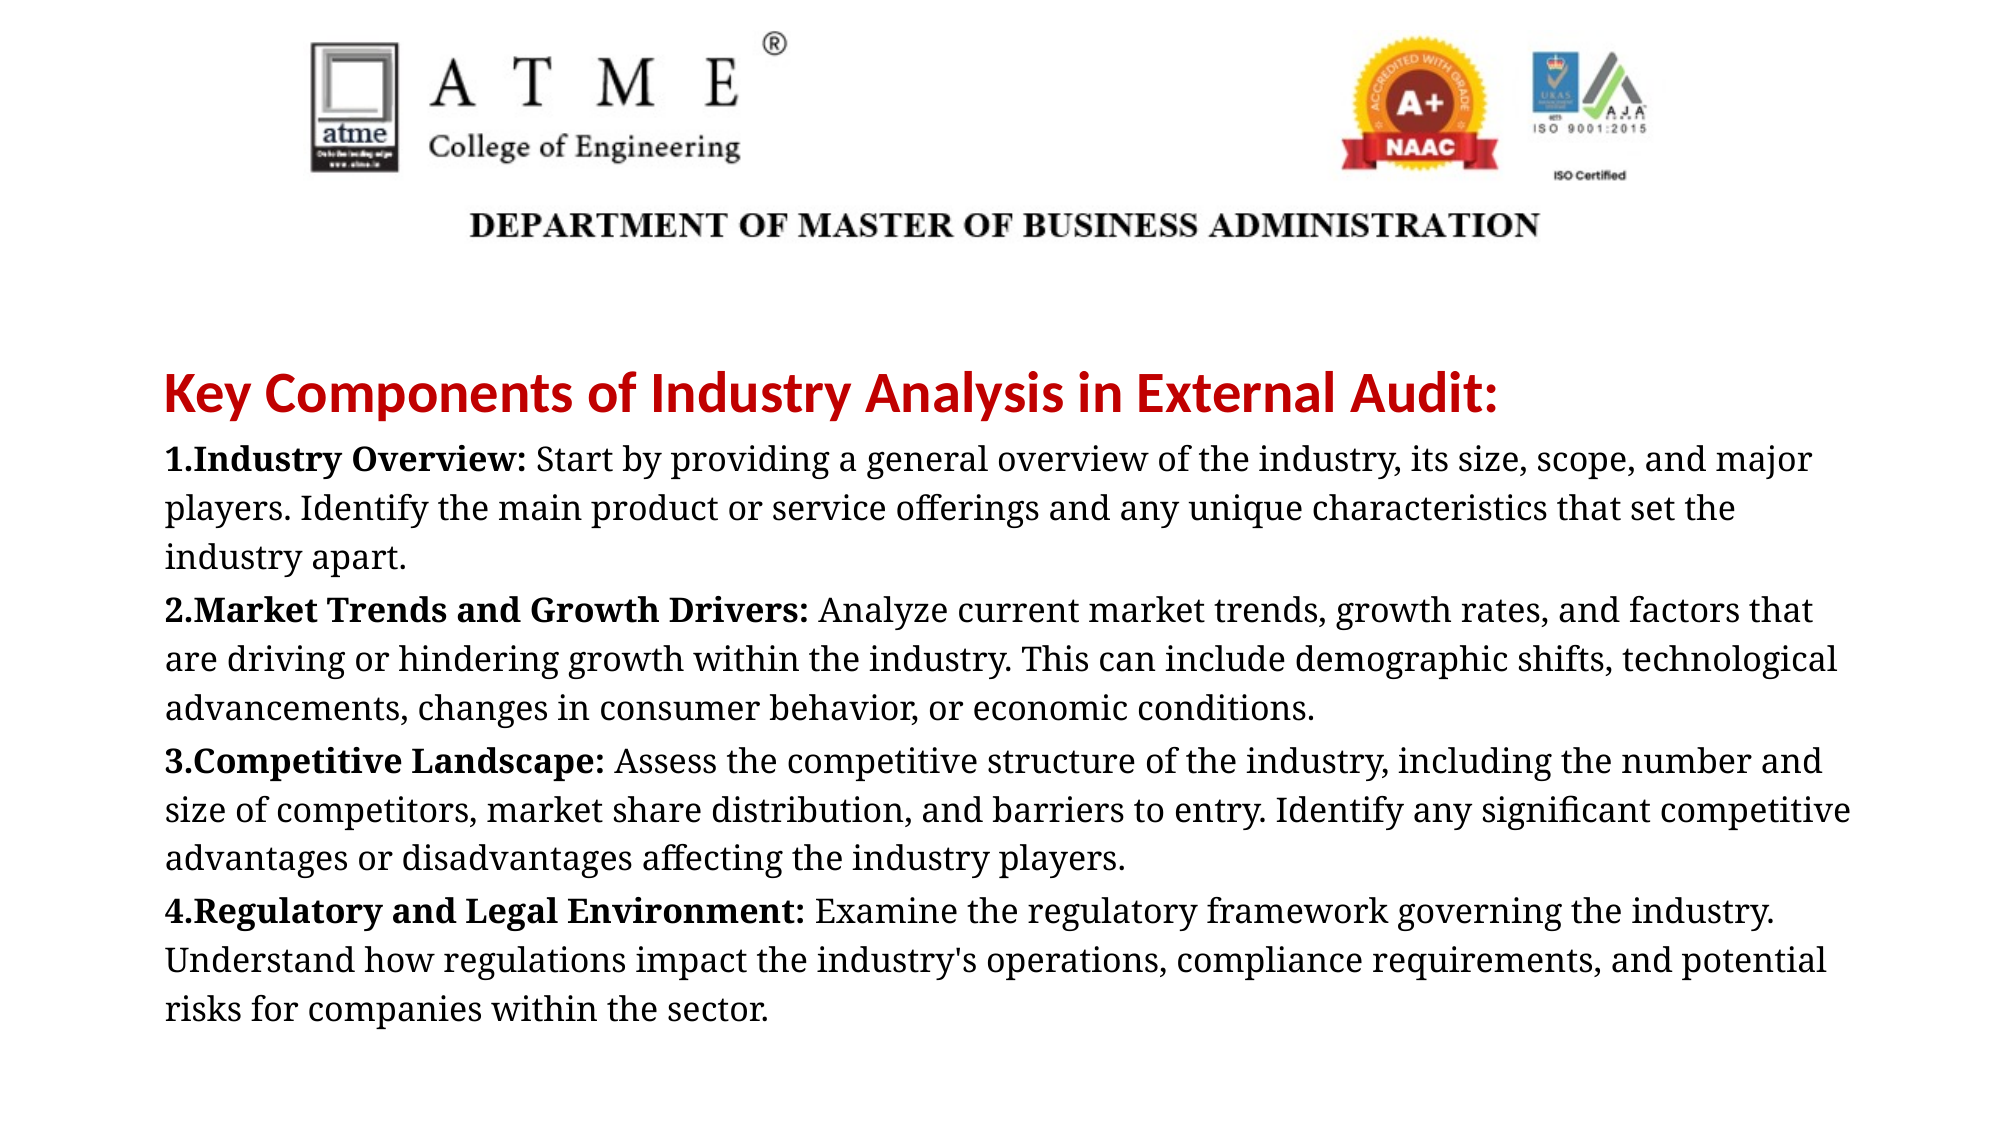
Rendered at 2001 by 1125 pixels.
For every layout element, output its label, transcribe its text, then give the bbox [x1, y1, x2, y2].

picture [303, 30, 1697, 245]
list Key Components of Industry Analysis in External Audit: 1.Industry Overview: Start by providing a general overview of the industry, its size, scope, and major players. Identify the main product or service offerings and any unique characteristics that set the industry apart. 2.Market Trends and Growth Drivers: Analyze current market trends, growth rates, and factors that are driving or hindering growth within the industry. This can include demographic shifts, technological advancements, changes in consumer behavior, or economic conditions. 3.Competitive Landscape: Assess the competitive structure of the industry, including the number and size of competitors, market share distribution, and barriers to entry. Identify any significant competitive advantages or disadvantages affecting the industry players. 4.Regulatory and Legal Environment: Examine the regulatory framework governing the industry. Understand how regulations impact the industry's operations, compliance requirements, and potential risks for companies within the sector. [149, 354, 1875, 1069]
